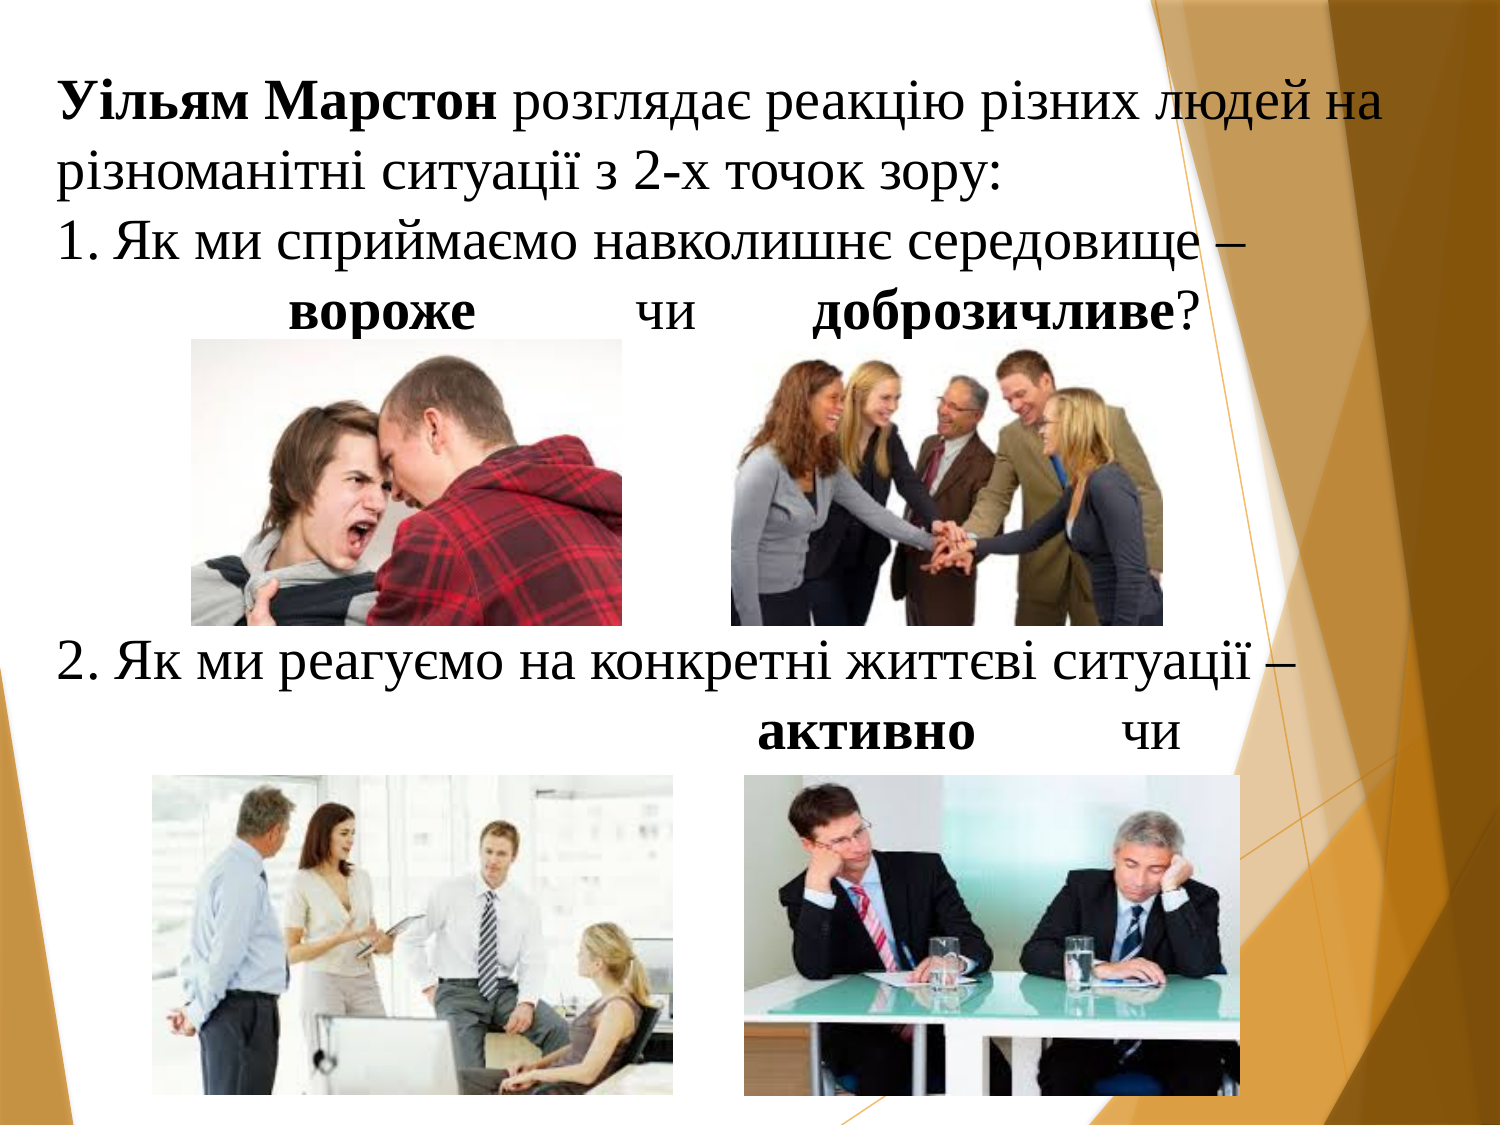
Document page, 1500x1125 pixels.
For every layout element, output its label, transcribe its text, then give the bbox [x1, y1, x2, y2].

picture [731, 339, 1164, 627]
text_box Уільям Марстон розглядає реакцію різних людей на різноманітні ситуації з 2-х точок зору: Як ми сприймаємо навколишнє середовище – вороже чи доброзичливе? 2. Як ми реагуємо на конкретні життєві ситуації – активно чи пасивно? [42, 53, 1470, 839]
picture [152, 775, 673, 1096]
picture [743, 775, 1241, 1097]
picture [190, 339, 622, 627]
